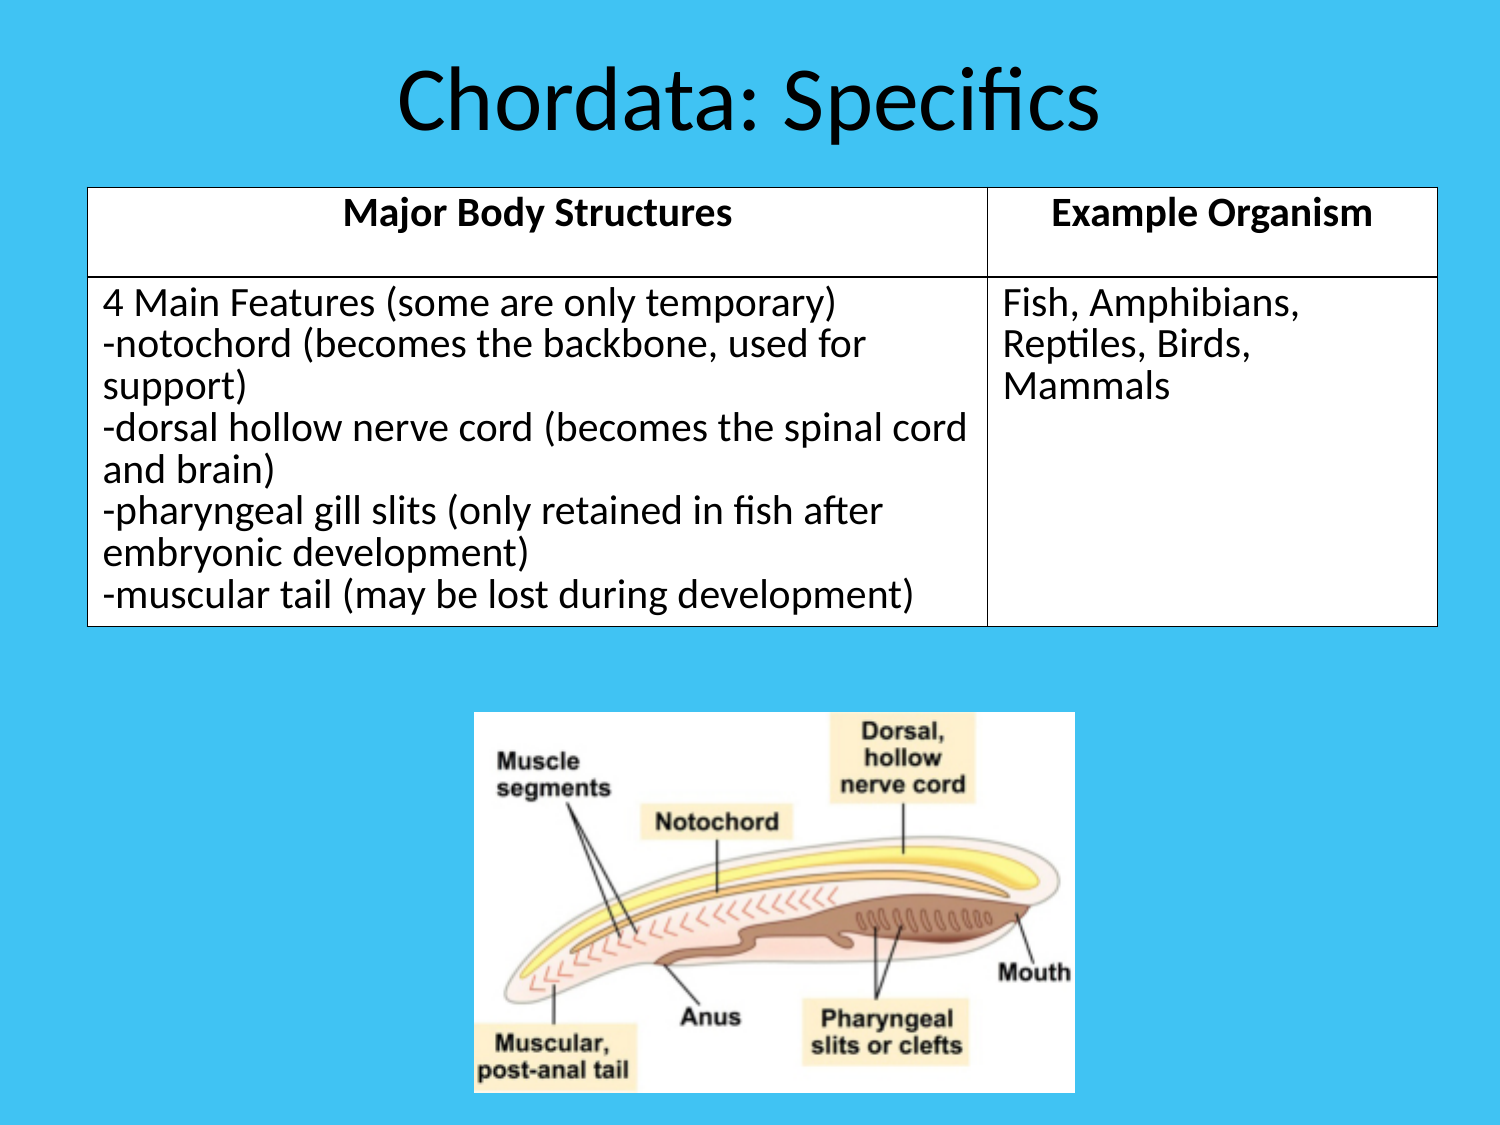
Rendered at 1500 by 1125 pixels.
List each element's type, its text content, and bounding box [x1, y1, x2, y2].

table_header Example Organism [988, 188, 1437, 276]
table_cell Fish, Amphibians, Reptiles, Birds, Mammals [988, 278, 1437, 626]
title Chordata: Specifics [75, 0, 1425, 188]
table_cell 4 Main Features (some are only temporary) -notochord (becomes the backbone, used for support) -dorsal hollow nerve cord (becomes the spinal cord and brain) -pharyngeal gill slits (only retained in fish after embryonic development) -muscular tail (may be lost during development) [88, 278, 987, 626]
picture [474, 712, 1076, 1093]
table_header Major Body Structures [88, 188, 987, 276]
